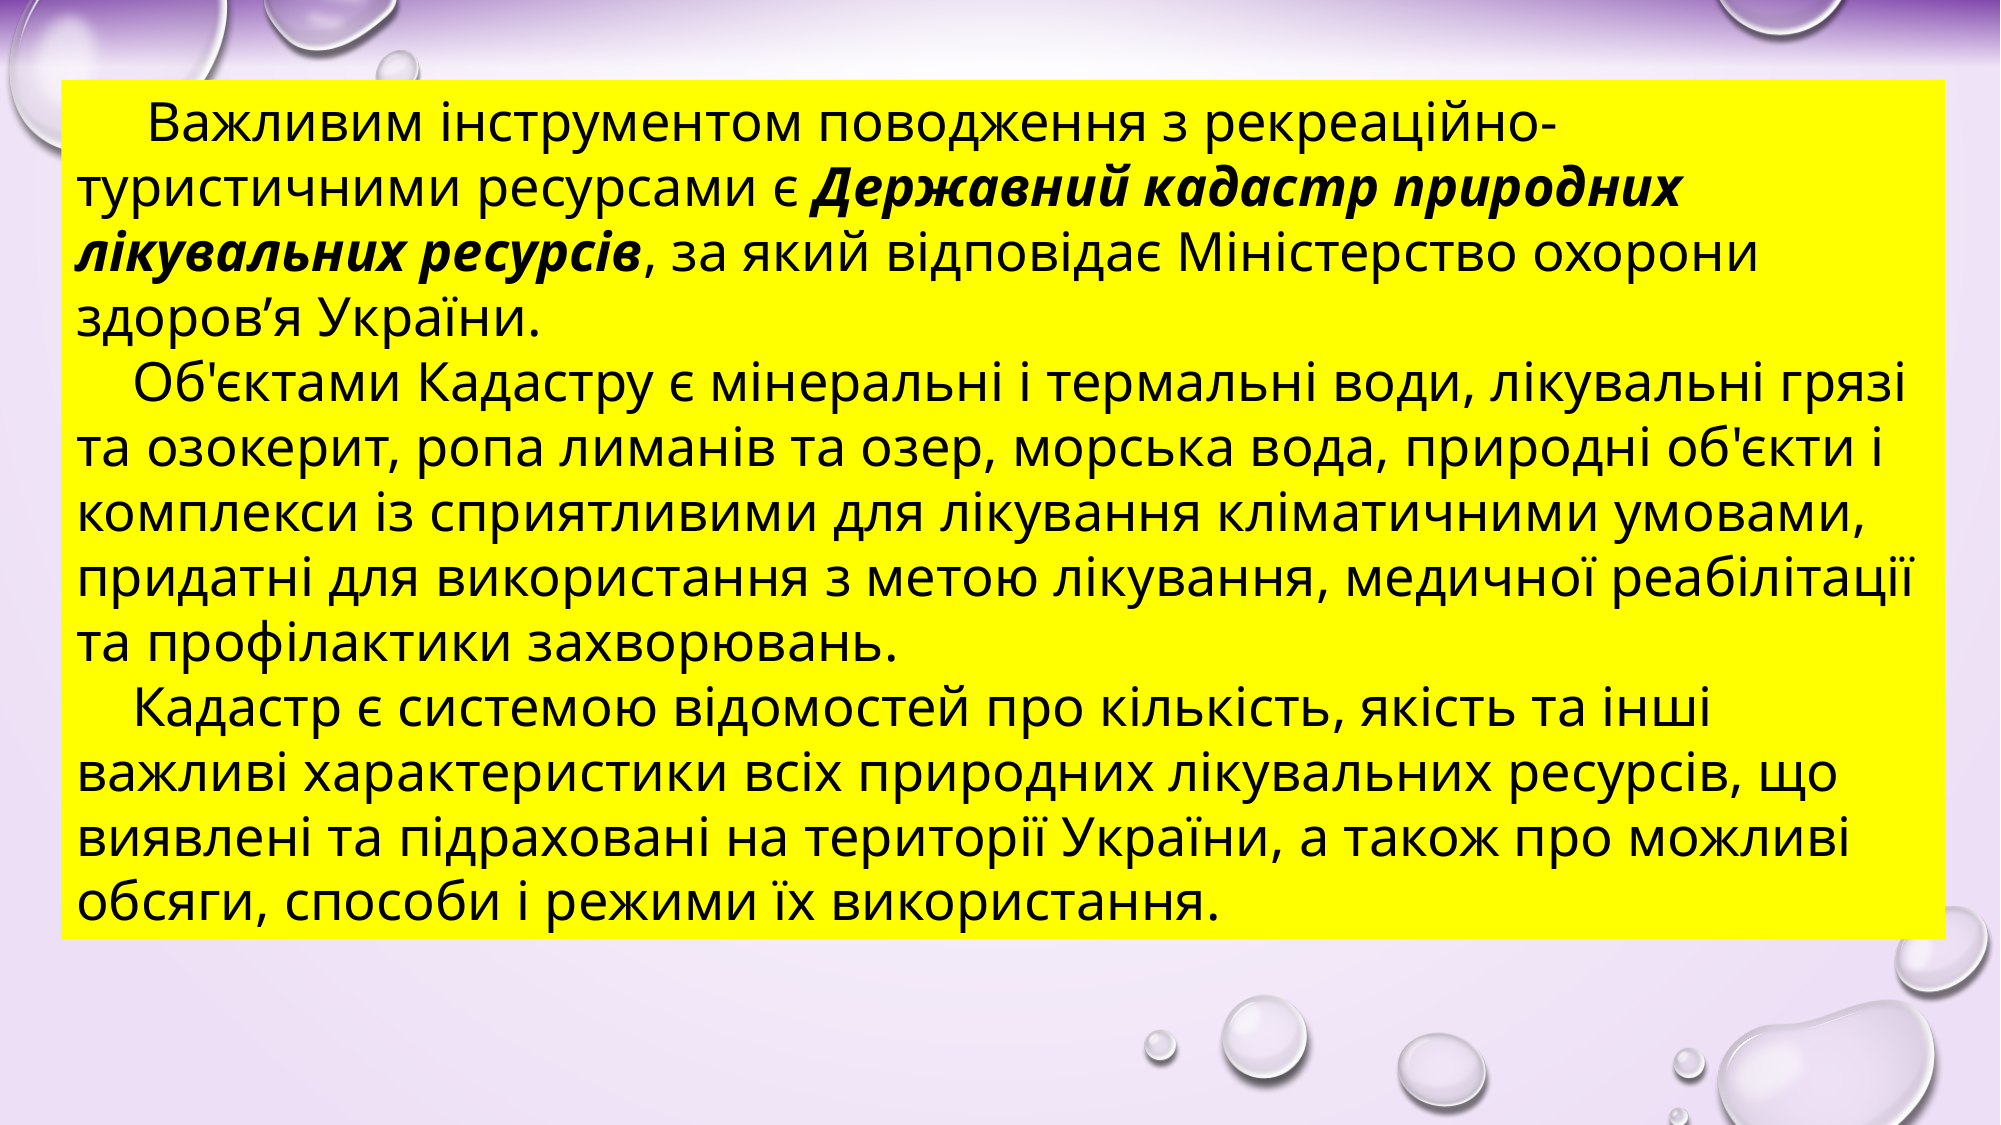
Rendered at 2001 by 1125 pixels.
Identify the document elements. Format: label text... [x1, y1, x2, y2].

picture [0, 0, 2000, 1125]
text_box Важливим інструментом поводження з рекреаційно-туристичними ресурсами є Державний кадастр природних лікувальних ресурсів, за який відповідає Міністерство охорони здоров’я України. Об'єктами Кадастру є мінеральні і термальні води, лікувальні грязі та озокерит, ропа лиманів та озер, морська вода, природні об'єкти і комплекси із сприятливими для лікування кліматичними умовами, придатні для використання з метою лікування, медичної реабілітації та профілактики захворювань. Кадастр є системою відомостей про кількість, якість та інші важливі характеристики всіх природних лікувальних ресурсів, що виявлені та підраховані на території України, а також про можливі обсяги, способи і режими їх використання. [61, 79, 1946, 940]
